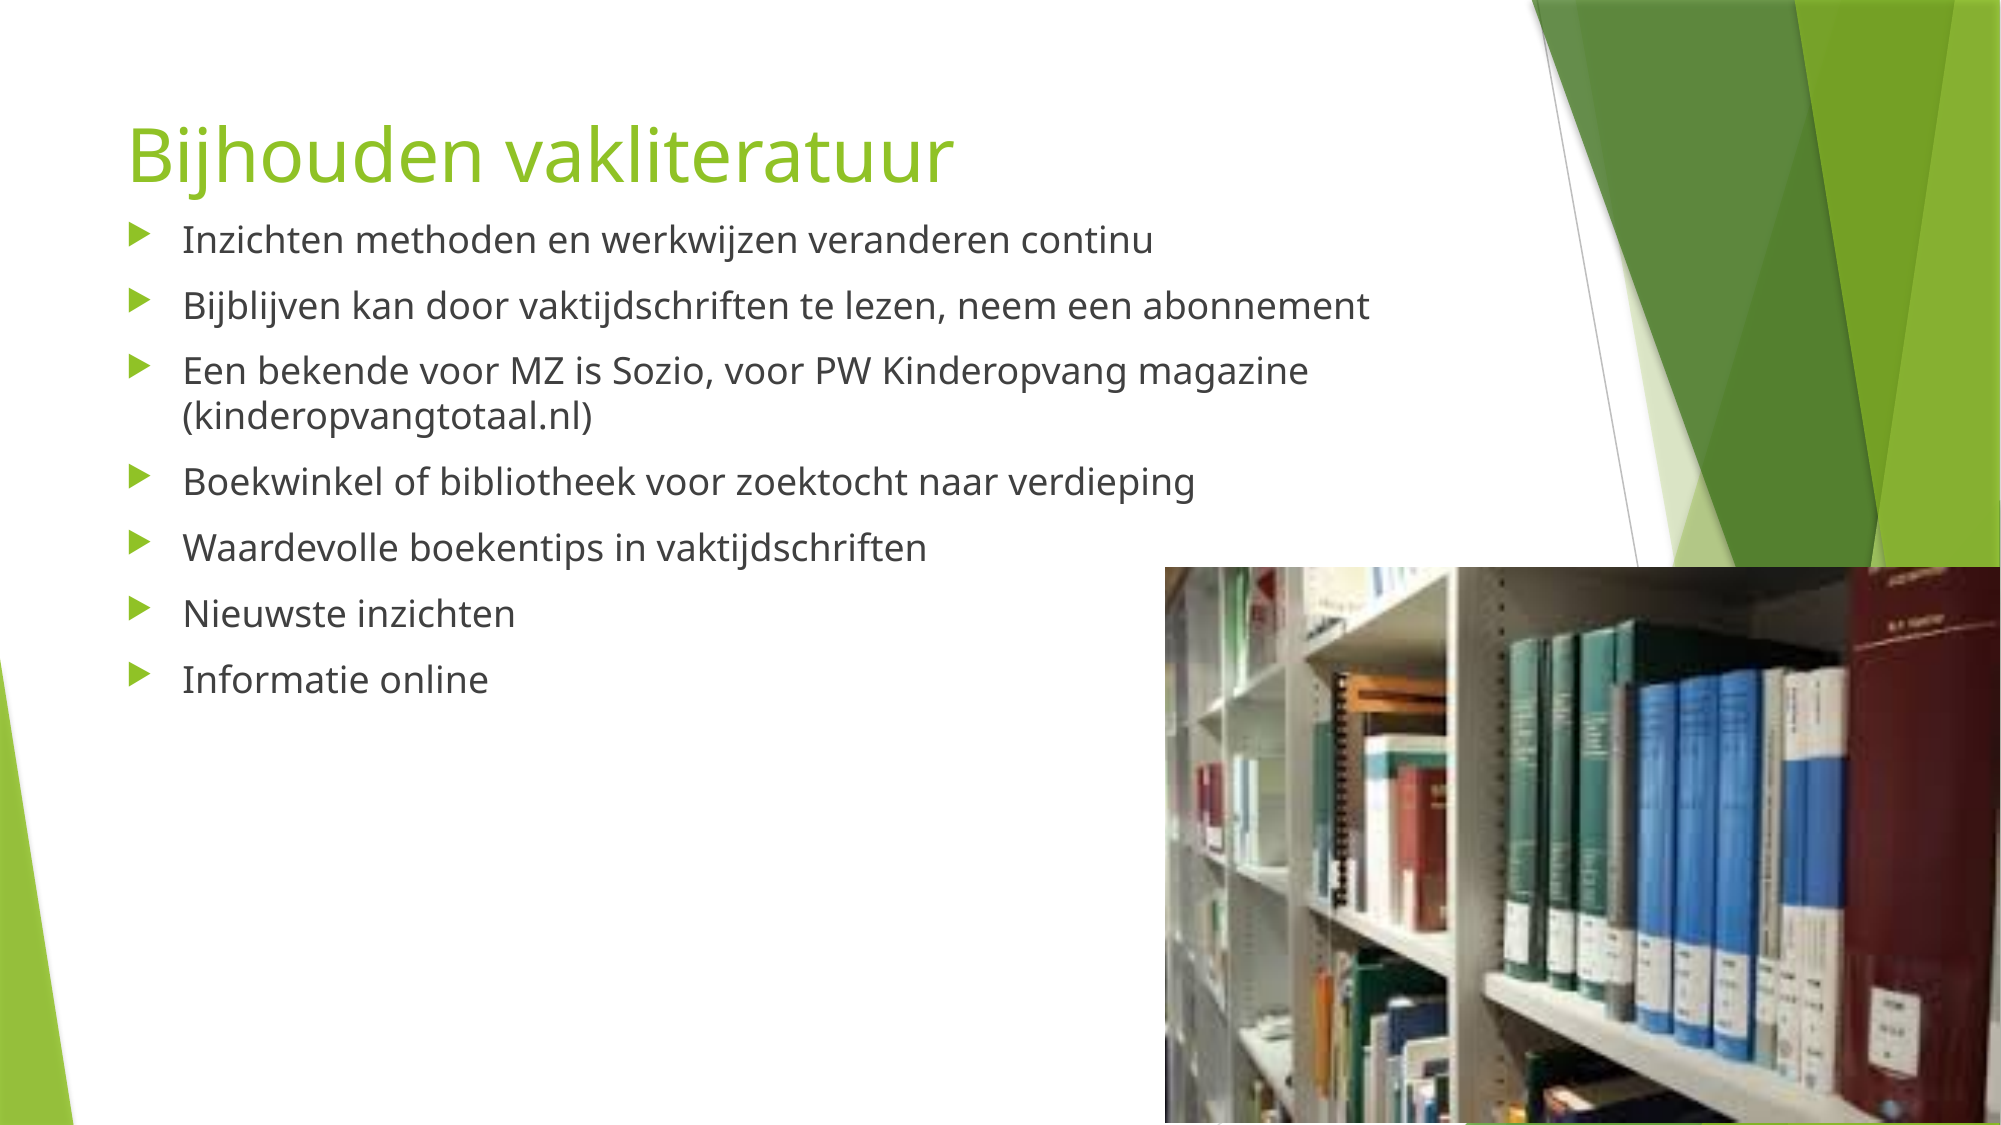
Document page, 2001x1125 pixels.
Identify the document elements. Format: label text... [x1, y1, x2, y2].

title Bijhouden vakliteratuur [111, 99, 1522, 208]
picture [1165, 566, 2000, 1123]
list Inzichten methoden en werkwijzen veranderen continu Bijblijven kan door vaktijdschriften te lezen, neem een abonnement Een bekende voor MZ is Sozio, voor PW Kinderopvang magazine (kinderopvangtotaal.nl) Boekwinkel of bibliotheek voor zoektocht naar verdieping Waardevolle boekentips in vaktijdschriften Nieuwste inzichten Informatie online [111, 208, 1522, 845]
